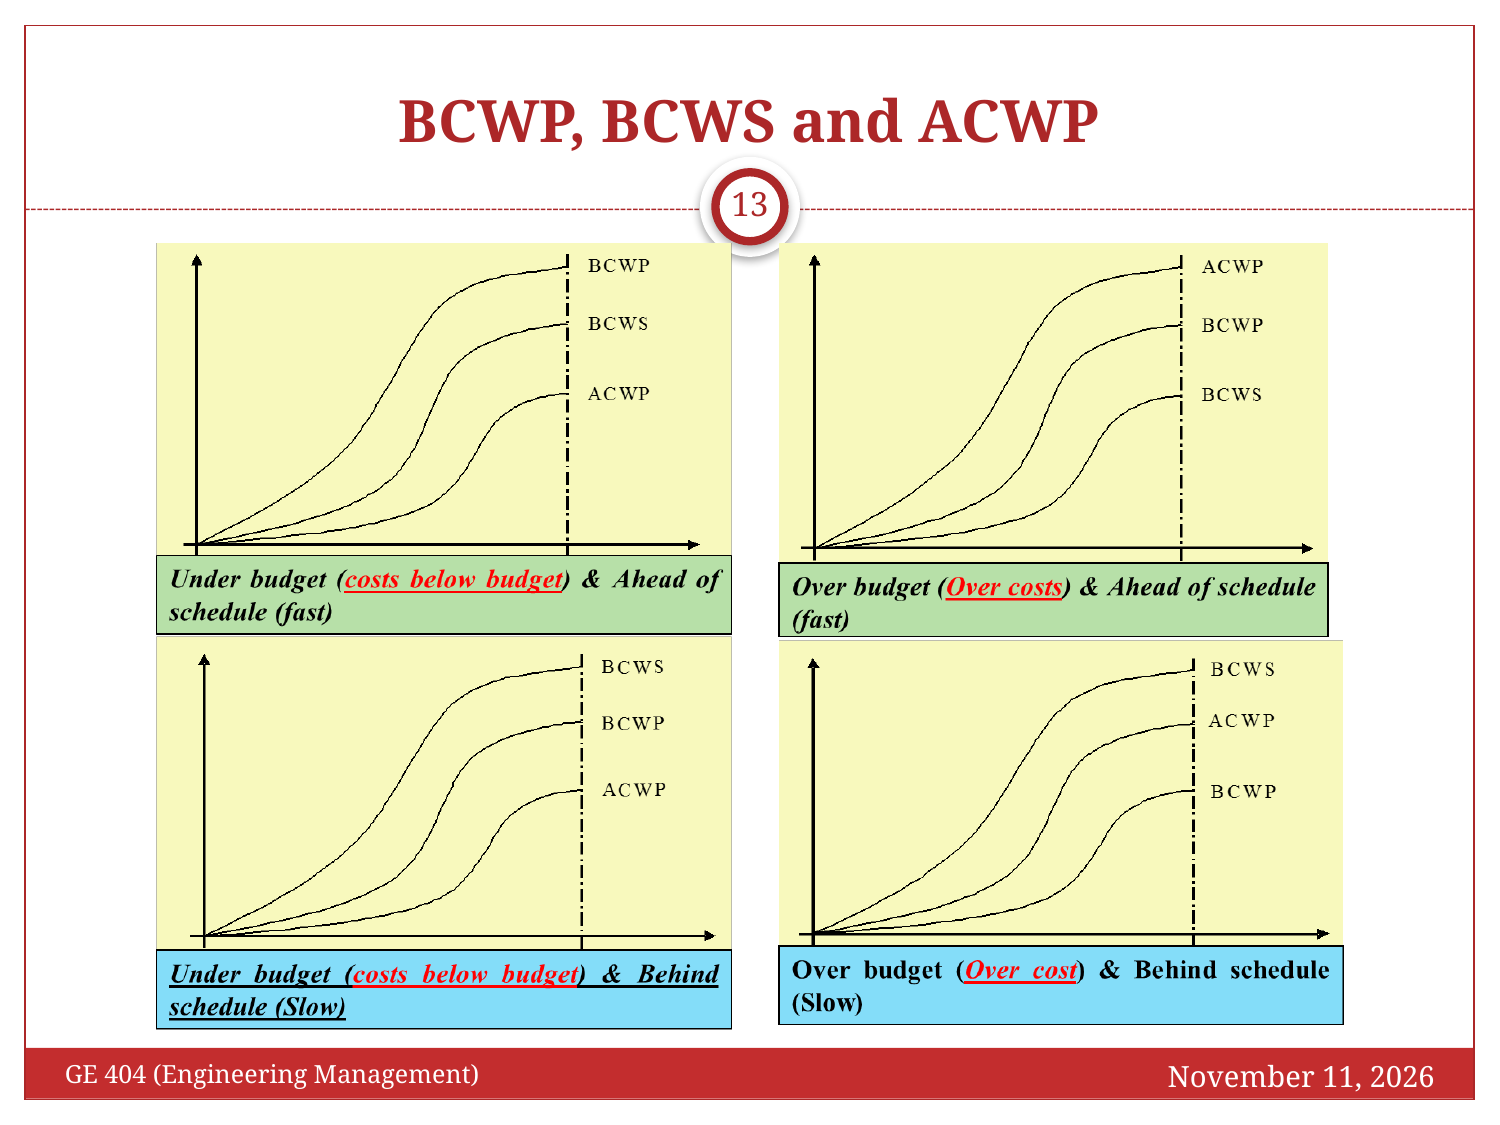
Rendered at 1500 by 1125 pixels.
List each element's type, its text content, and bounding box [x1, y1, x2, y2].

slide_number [950, 1050, 1450, 1111]
footer GE 404 (Engineering Management) [50, 1051, 638, 1112]
picture [152, 243, 1348, 1038]
title BCWP, BCWS and ACWP [49, 37, 1450, 162]
slide_number 13 [712, 169, 788, 240]
